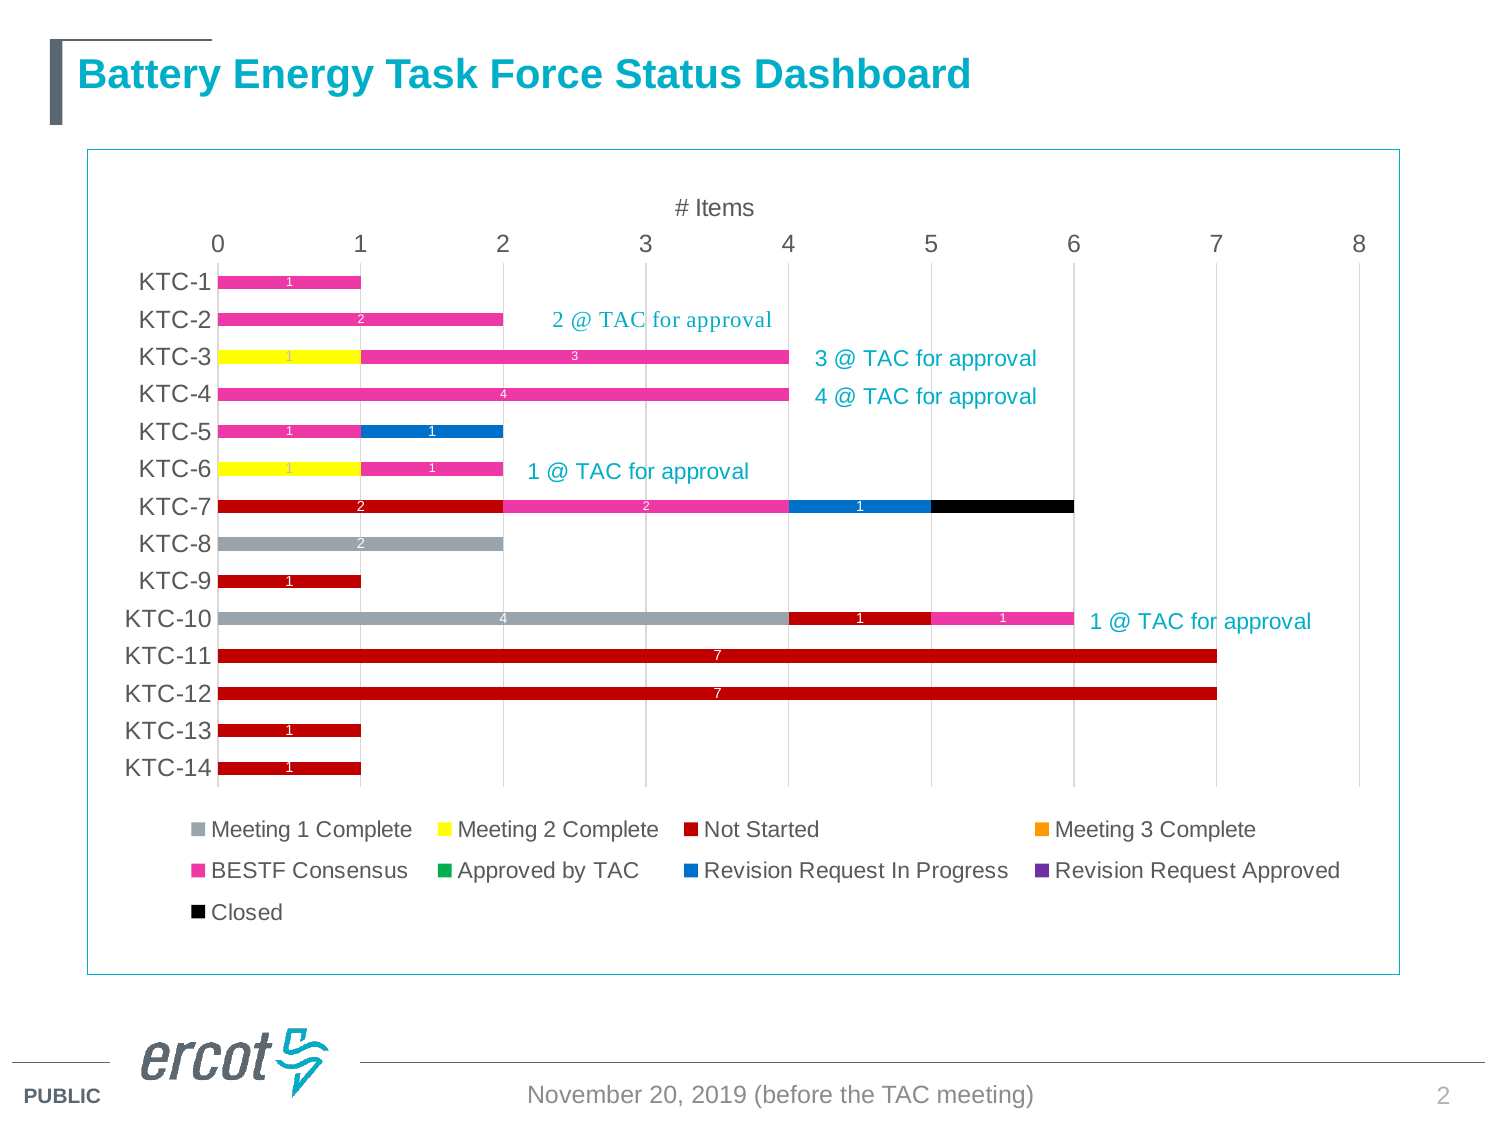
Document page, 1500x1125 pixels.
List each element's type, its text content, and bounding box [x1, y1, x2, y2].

footer November 20, 2019 (before the TAC meeting) [450, 1074, 1113, 1113]
chart [87, 149, 1401, 976]
title Battery Energy Task Force Status Dashboard [62, 39, 1450, 125]
picture [137, 1024, 332, 1100]
slide_number 2 [1400, 1076, 1488, 1113]
